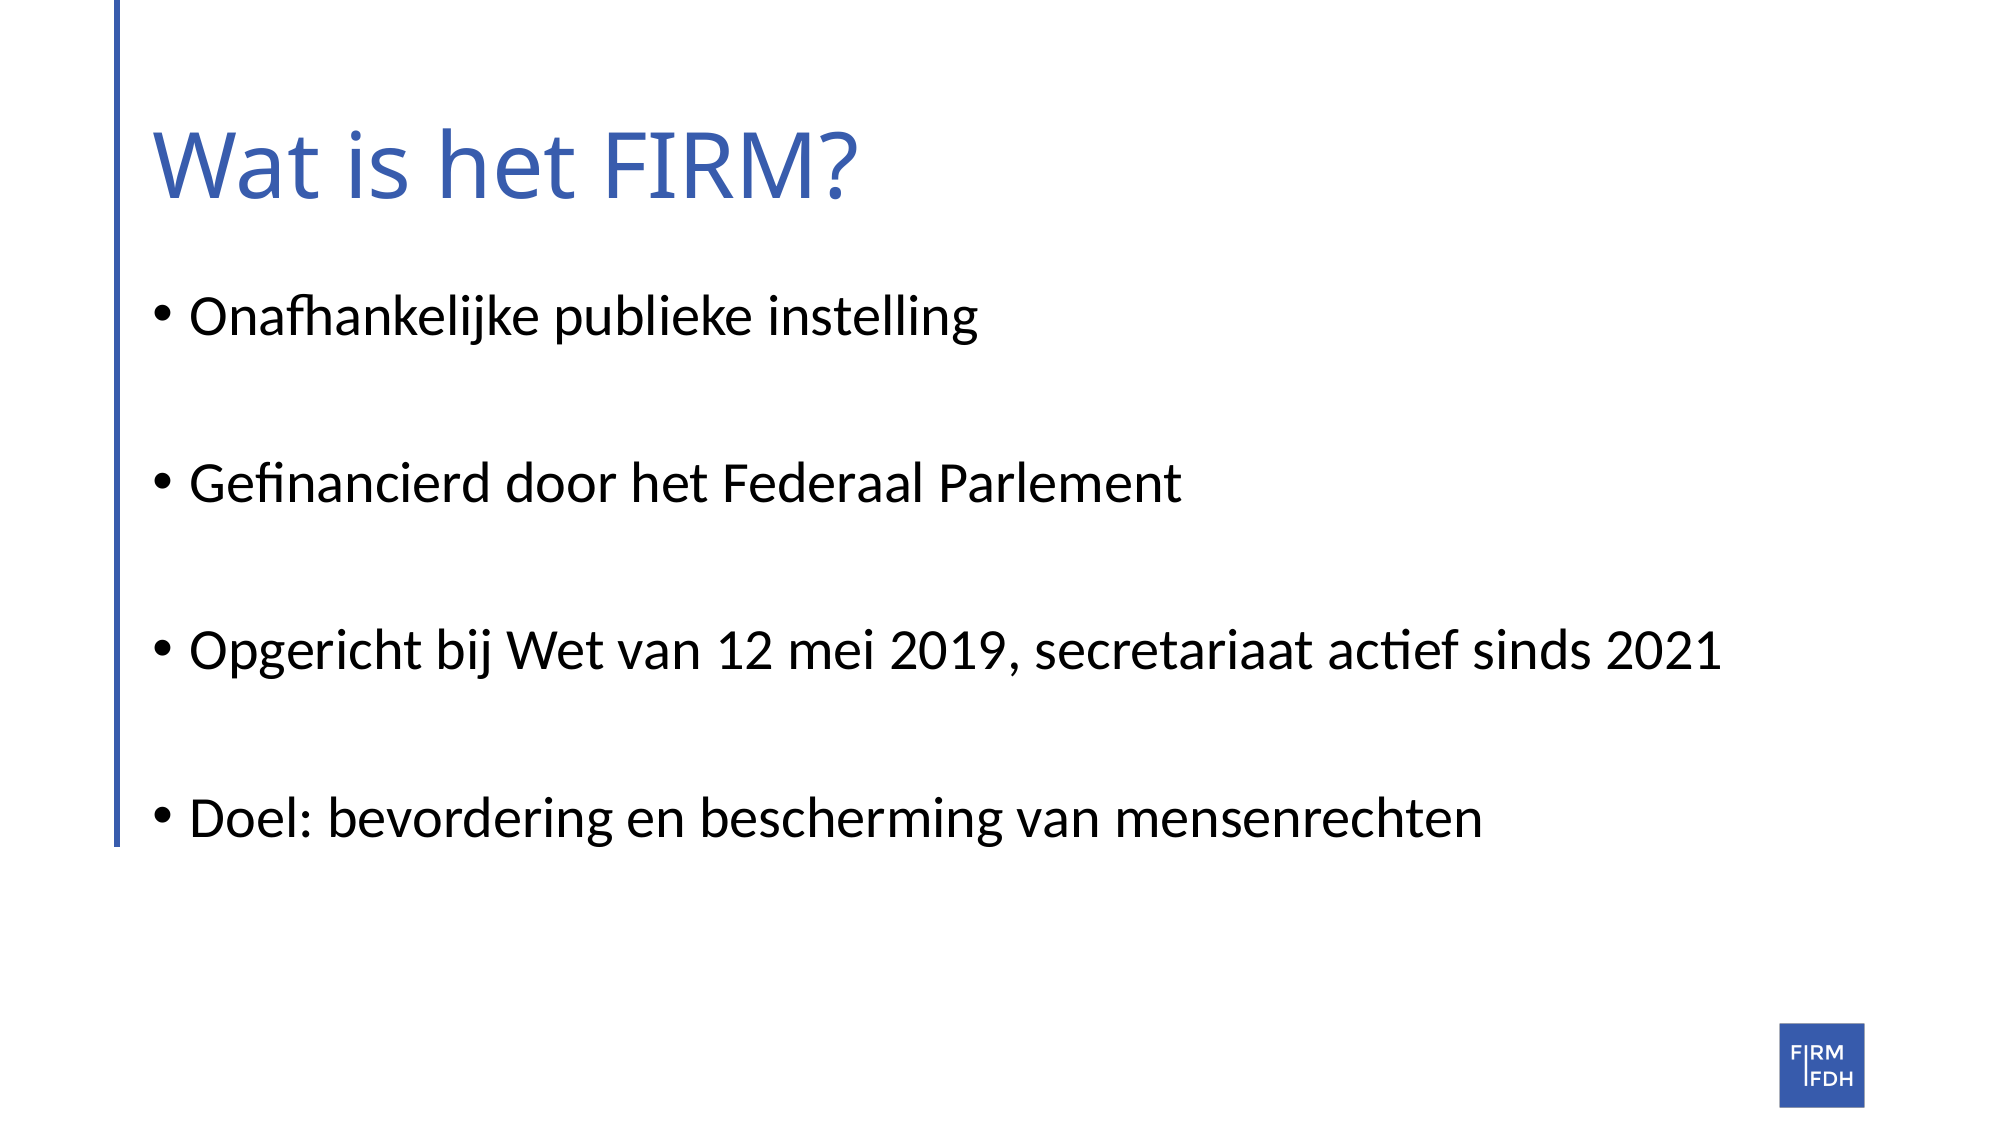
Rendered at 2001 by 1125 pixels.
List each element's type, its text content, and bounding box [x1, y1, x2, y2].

title Wat is het FIRM? [137, 59, 1863, 277]
picture [1769, 1013, 1875, 1118]
list Onafhankelijke publieke instelling Gefinancierd door het Federaal Parlement Opgericht bij Wet van 12 mei 2019, secretariaat actief sinds 2021 Doel: bevordering en bescherming van mensenrechten [137, 277, 1863, 992]
